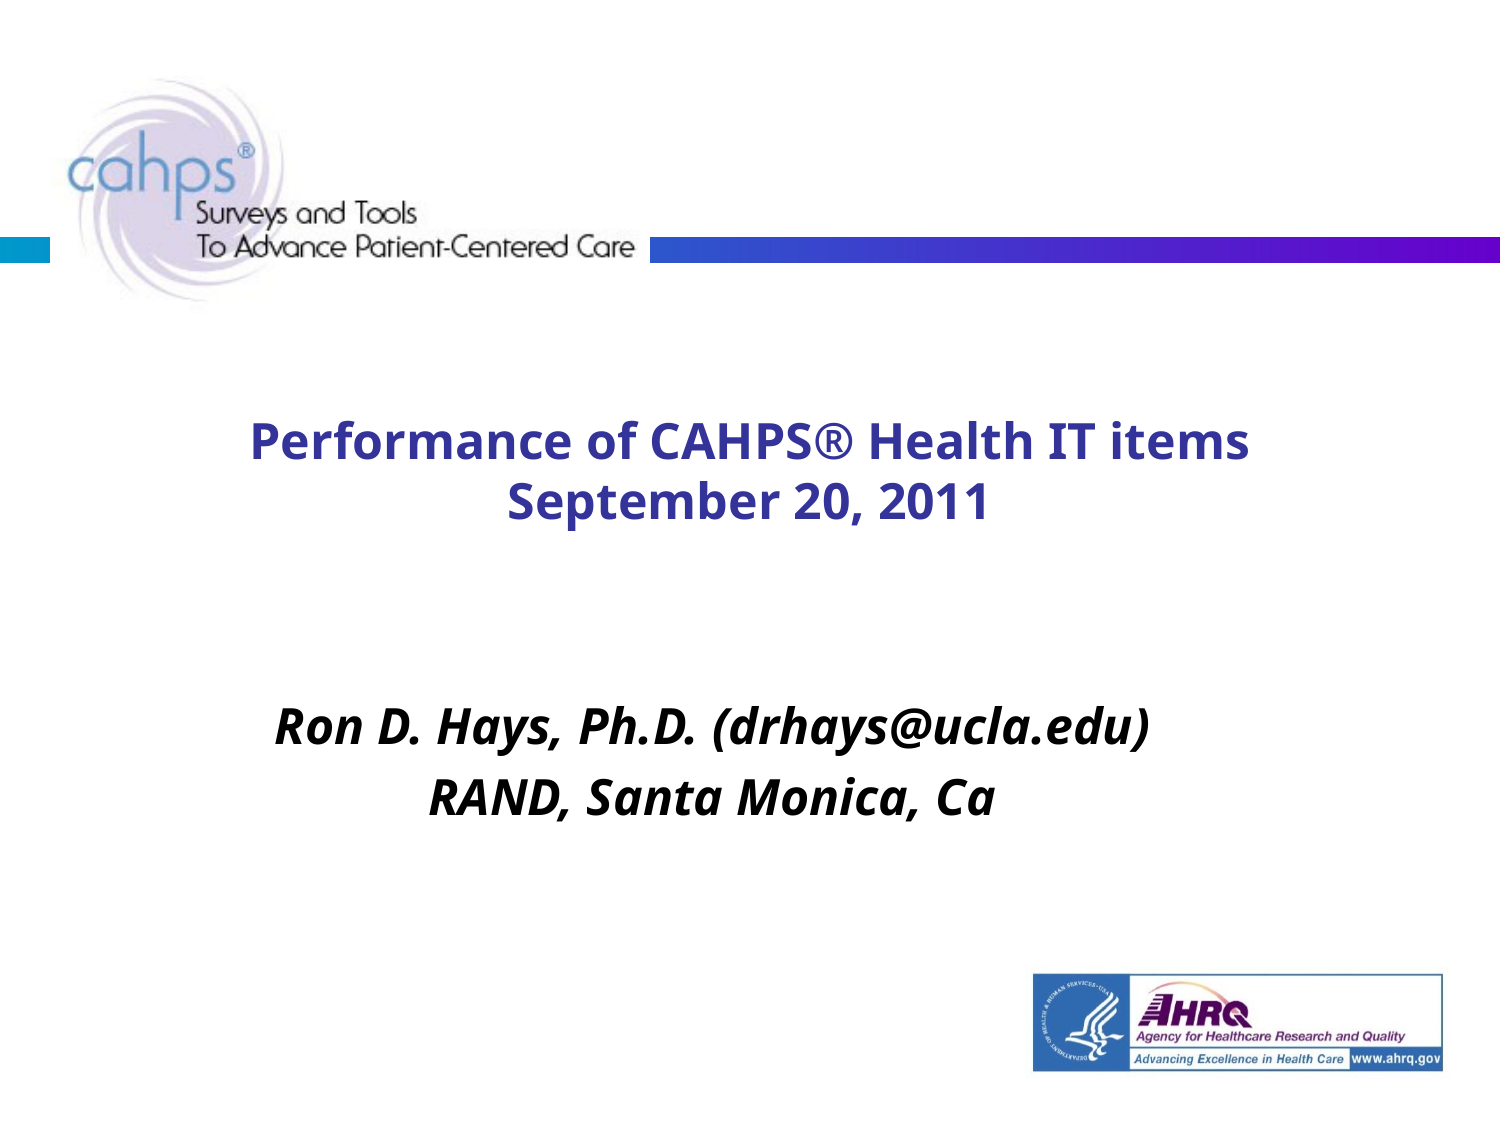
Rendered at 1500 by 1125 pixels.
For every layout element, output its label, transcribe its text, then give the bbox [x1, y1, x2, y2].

title Performance of CAHPS® Health IT items September 20, 2011 [112, 349, 1388, 591]
subtitle Ron D. Hays, Ph.D. (drhays@ucla.edu) RAND, Santa Monica, Ca [150, 687, 1275, 863]
picture [1025, 967, 1450, 1080]
picture [50, 75, 650, 314]
